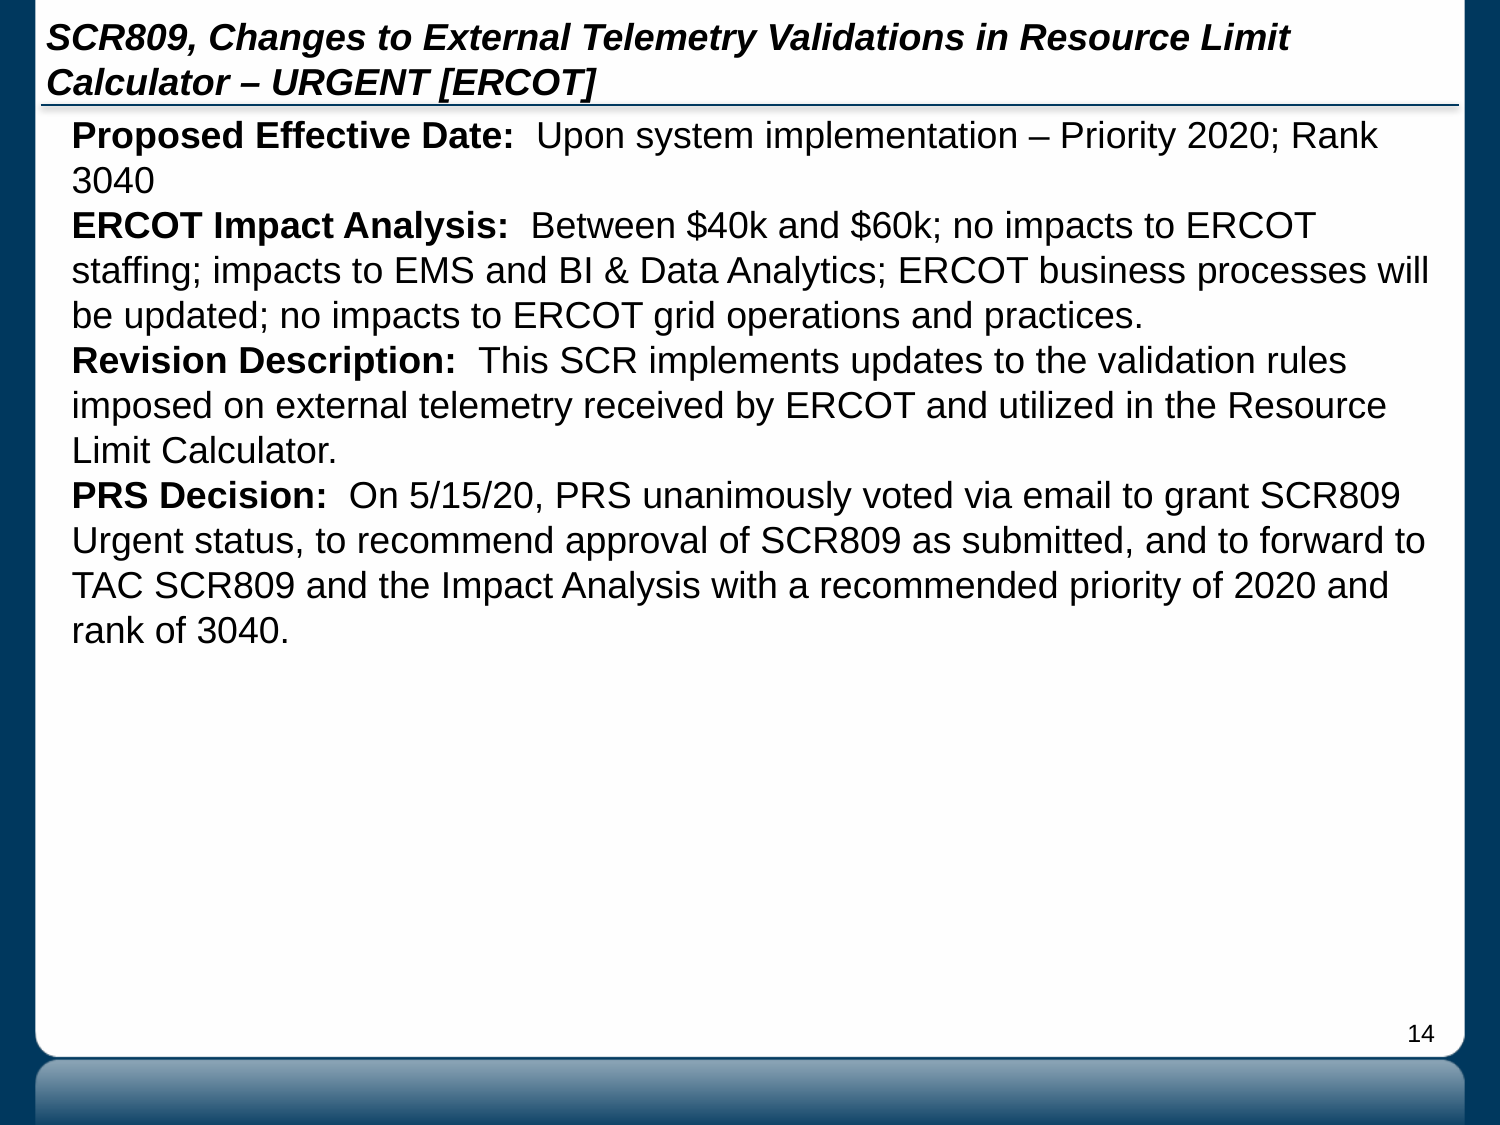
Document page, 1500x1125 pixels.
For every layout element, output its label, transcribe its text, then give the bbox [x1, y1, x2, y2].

picture [35, 0, 1465, 1125]
text_box Proposed Effective Date: Upon system implementation – Priority 2020; Rank 3040 ERCOT Impact Analysis: Between $40k and $60k; no impacts to ERCOT staffing; impacts to EMS and BI & Data Analytics; ERCOT business processes will be updated; no impacts to ERCOT grid operations and practices. Revision Description: This SCR implements updates to the validation rules imposed on external telemetry received by ERCOT and utilized in the Resource Limit Calculator. PRS Decision: On 5/15/20, PRS unanimously voted via email to grant SCR809 Urgent status, to recommend approval of SCR809 as submitted, and to forward to TAC SCR809 and the Impact Analysis with a recommended priority of 2020 and rank of 3040. [56, 103, 1448, 659]
title SCR809, Changes to External Telemetry Validations in Resource Limit Calculator – URGENT [ERCOT] [31, 20, 1464, 97]
